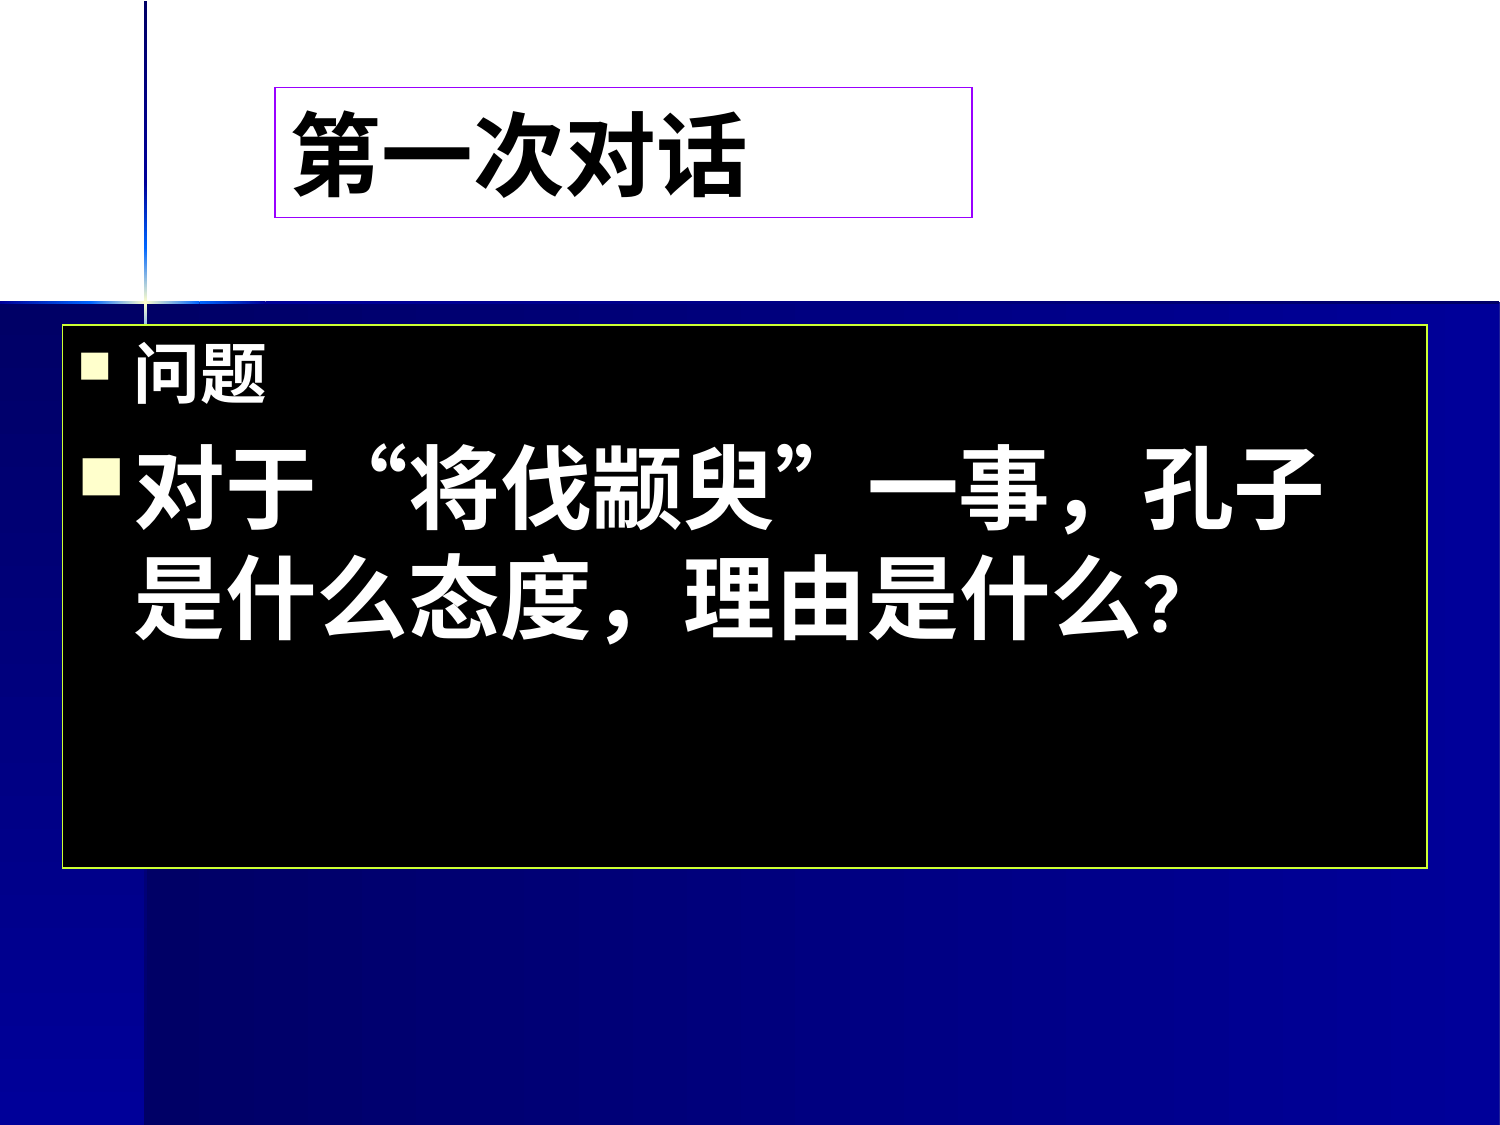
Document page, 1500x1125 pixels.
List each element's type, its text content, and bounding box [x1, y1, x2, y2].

text_box 问题 对于“将伐颛臾”一事，孔子是什么态度，理由是什么？ [62, 324, 1427, 869]
text_box 第一次对话 [275, 87, 973, 218]
